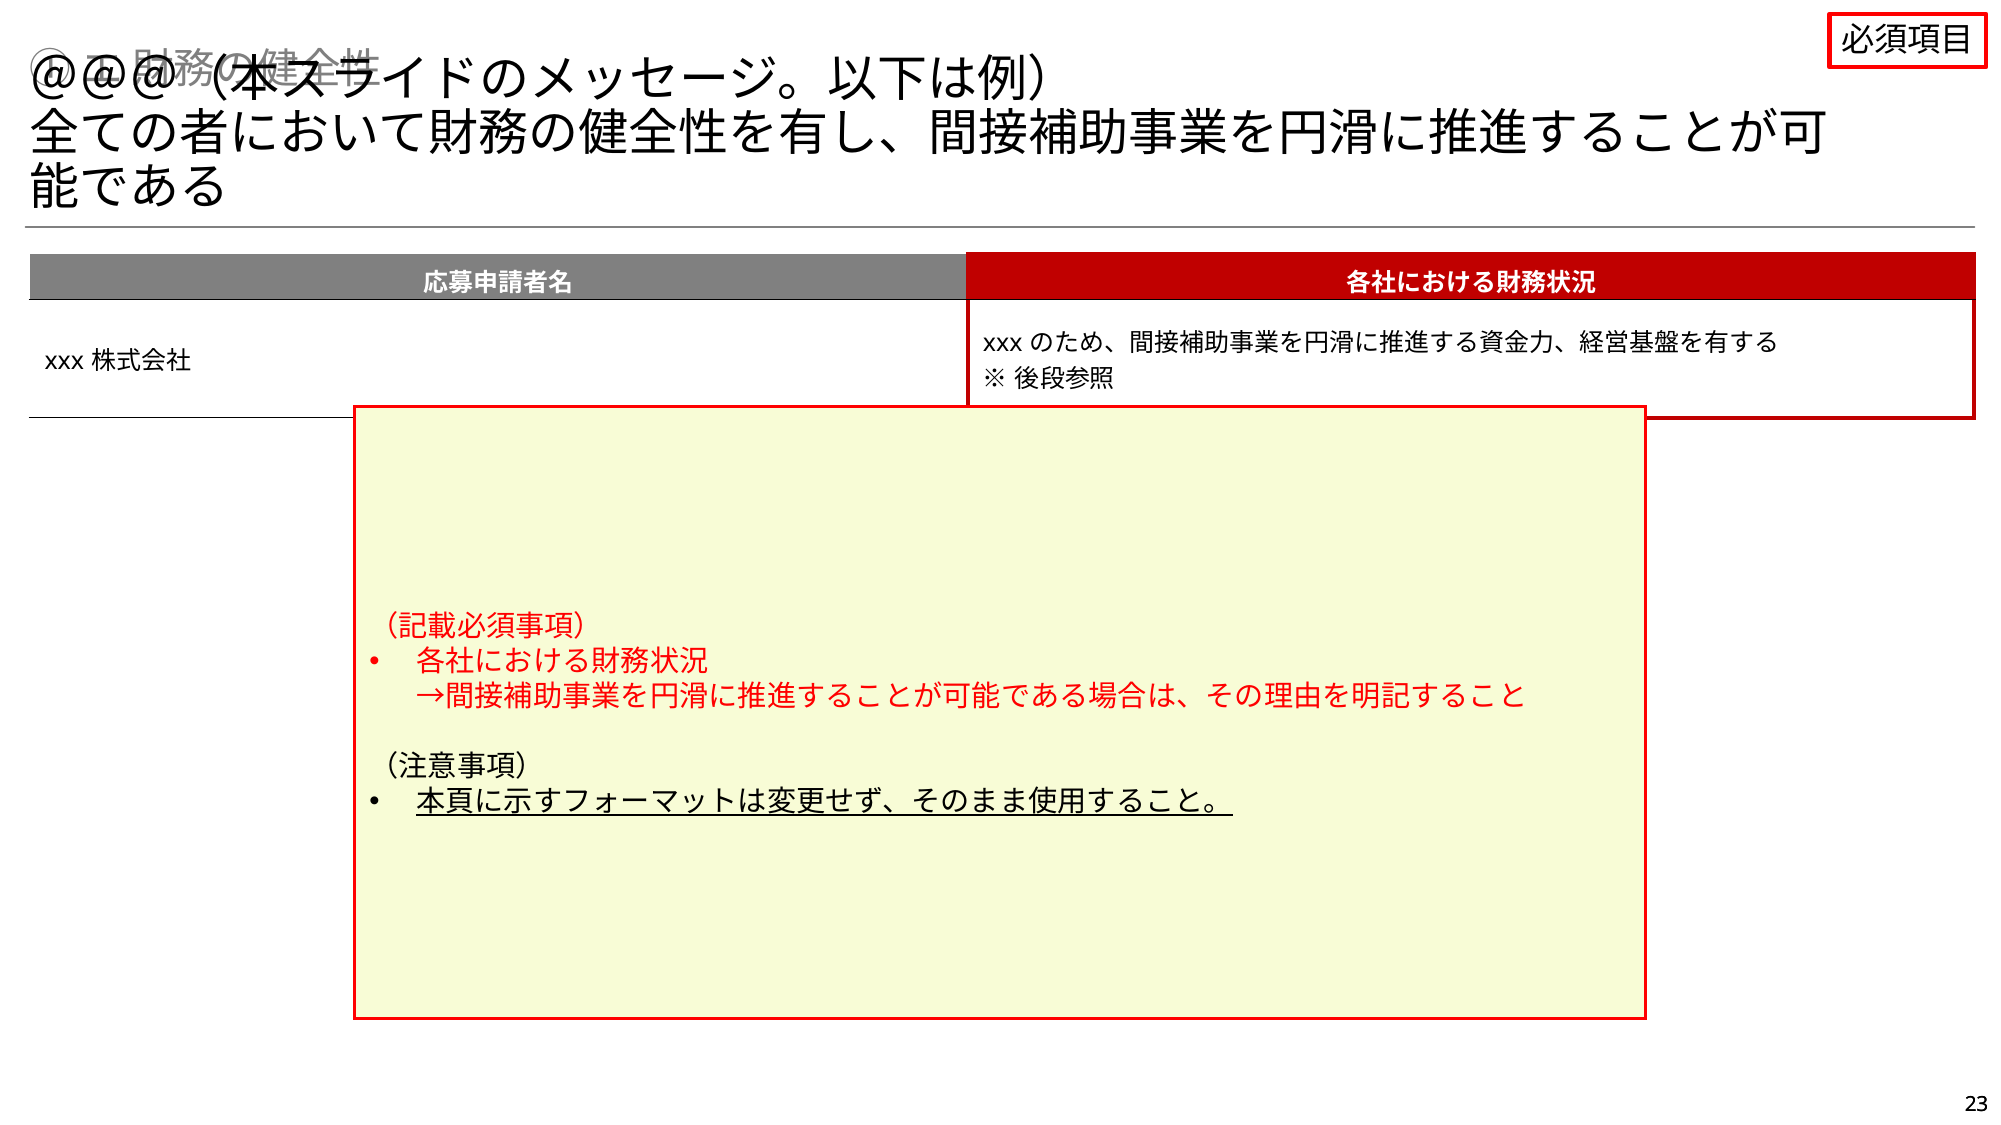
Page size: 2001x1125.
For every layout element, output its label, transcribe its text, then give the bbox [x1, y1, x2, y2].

text_box ①エ 財務の健全性 [29, 47, 1802, 53]
table_header 応募申請者名 [30, 254, 966, 299]
text_box 必須項目 [1829, 13, 1986, 68]
text_box ＠＠＠（本スライドのメッセージ。以下は例） 全ての者において財務の健全性を有し、間接補助事業を円滑に推進することが可能である [29, 53, 1875, 216]
table_cell xxxのため、間接補助事業を円滑に推進する資金力、経営基盤を有する ※後段参照 [970, 300, 1972, 416]
text_box （記載必須事項） 各社における財務状況 →間接補助事業を円滑に推進することが可能である場合は、その理由を明記すること （注意事項） 本頁に示すフォーマットは変更せず、そのまま使用すること。 [353, 405, 1647, 1020]
table_header 各社における財務状況 [970, 256, 1972, 299]
table_cell xxx株式会社 [30, 300, 966, 417]
